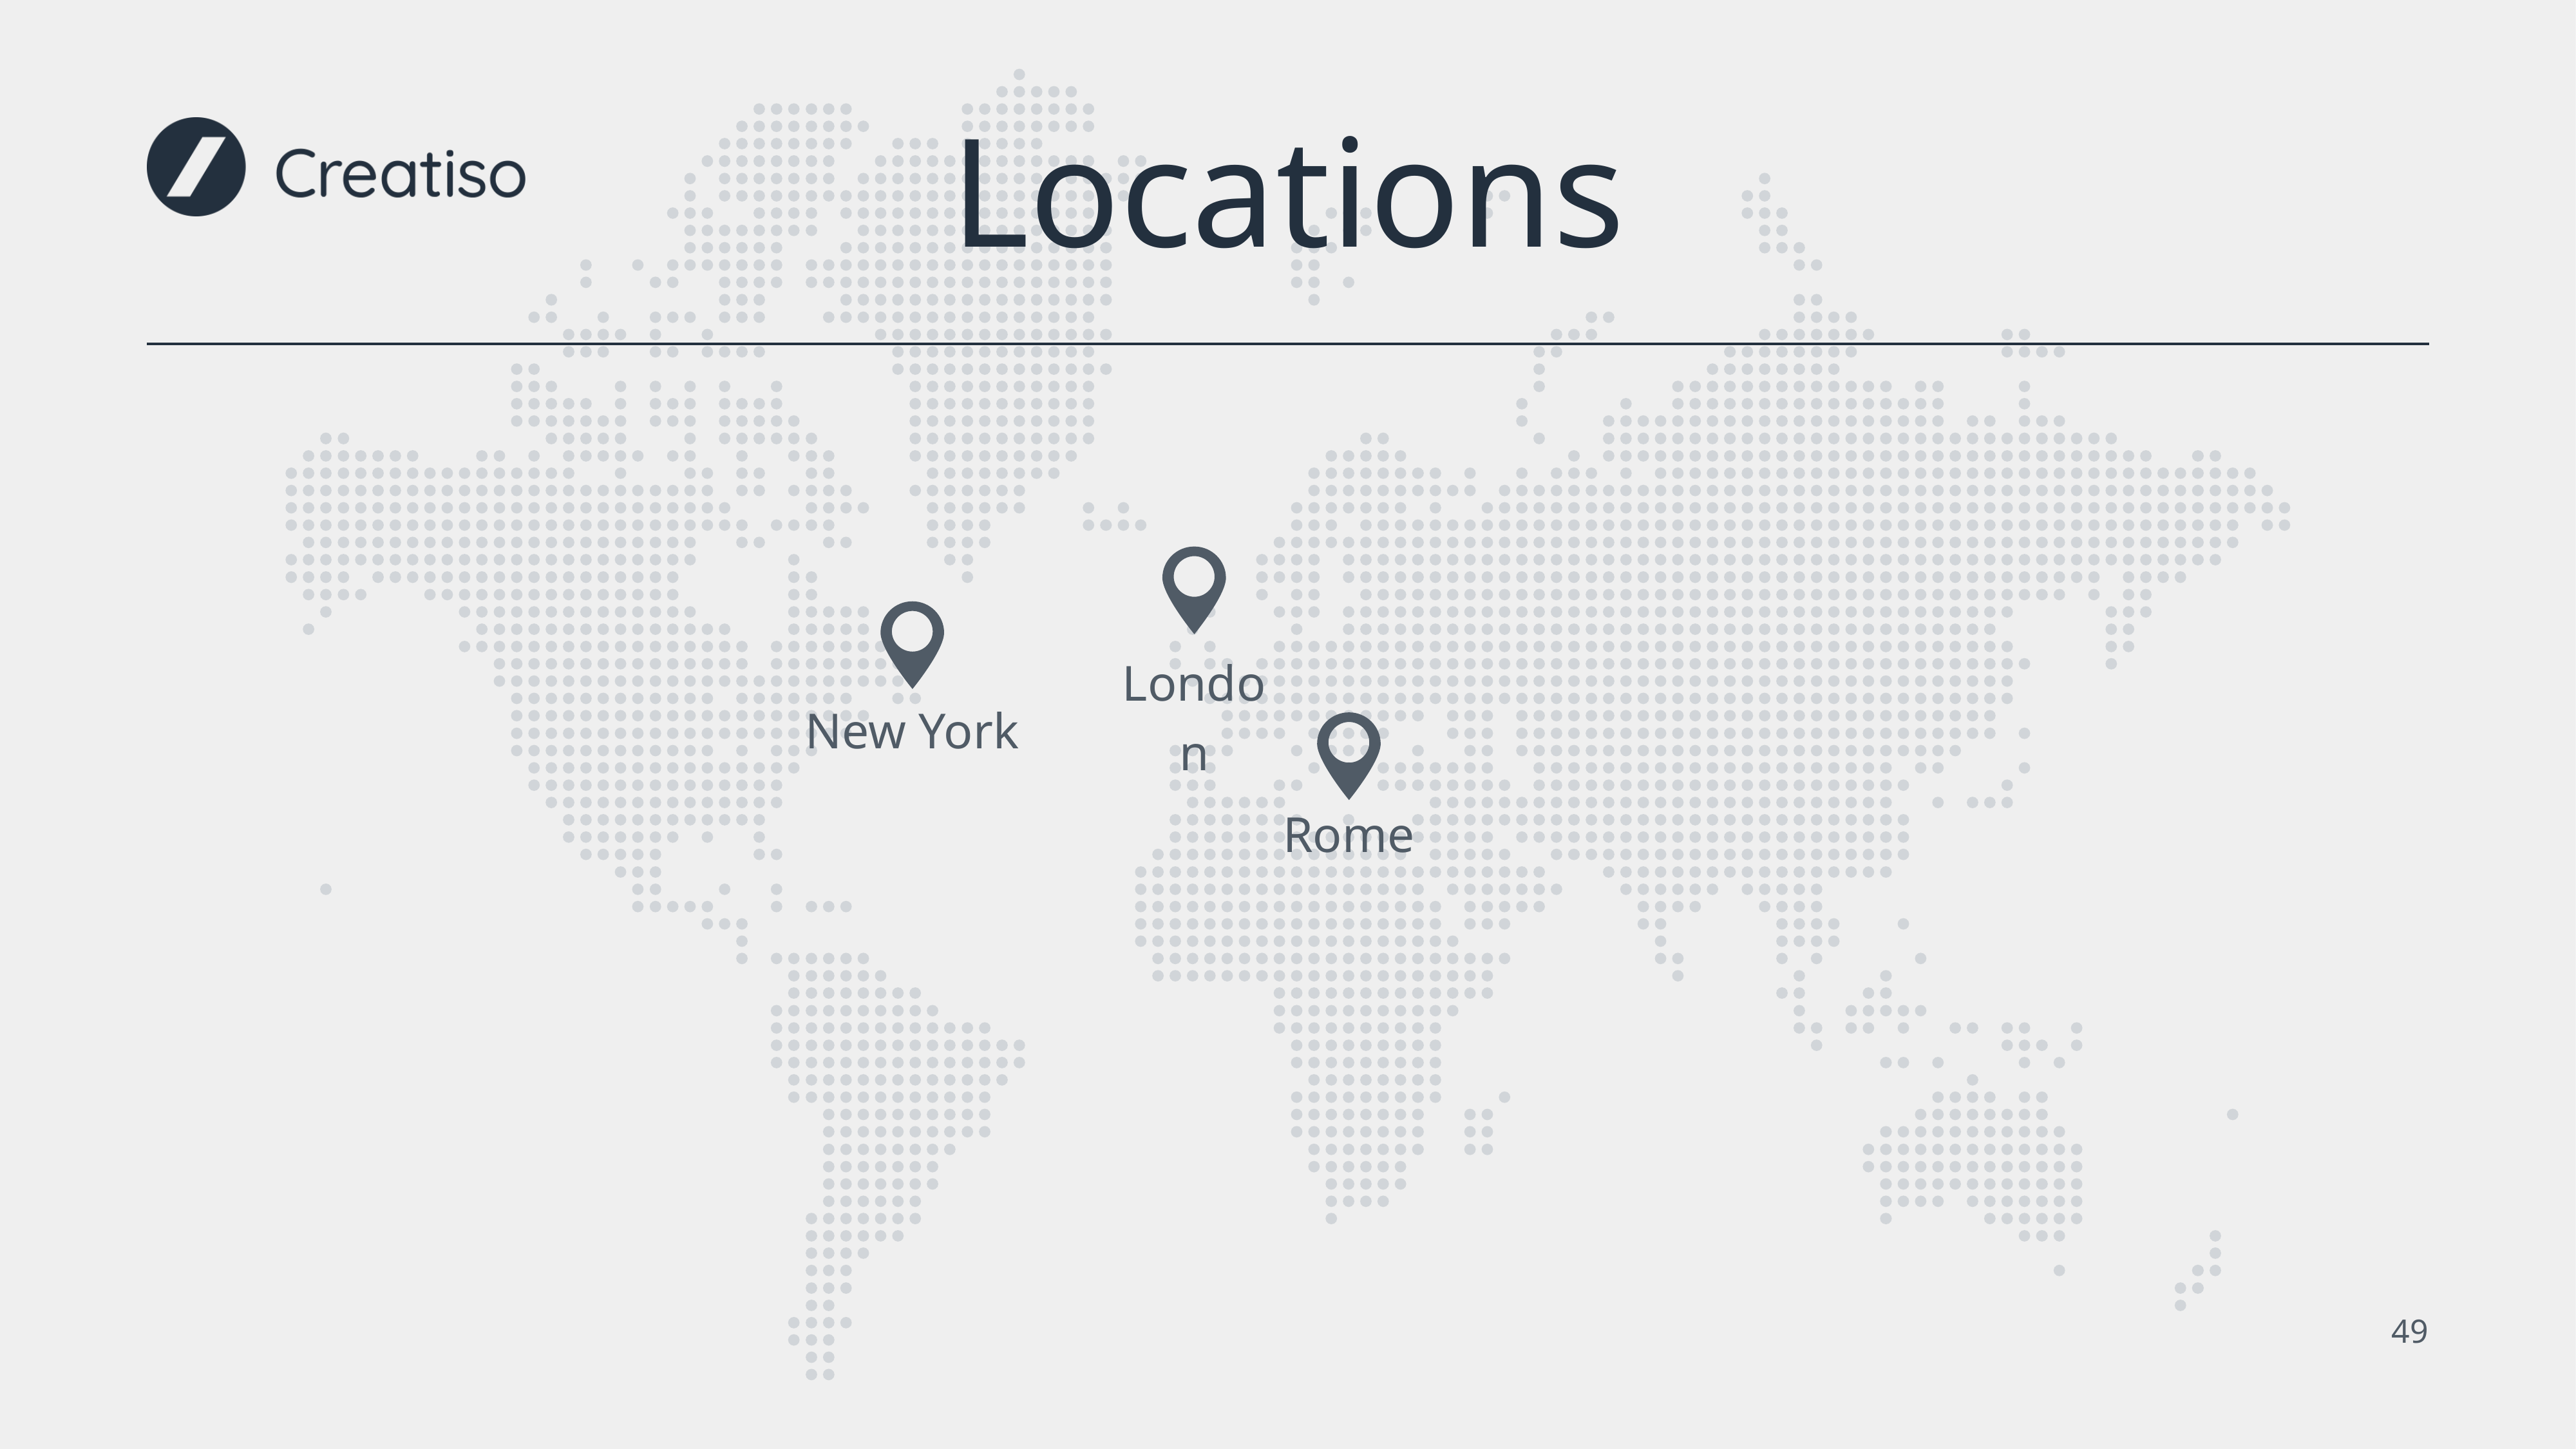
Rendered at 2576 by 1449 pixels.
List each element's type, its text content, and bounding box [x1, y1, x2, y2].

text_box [285, 345, 2291, 1381]
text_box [285, 68, 2291, 344]
picture [147, 117, 526, 216]
slide_number 49 [2353, 1294, 2467, 1372]
